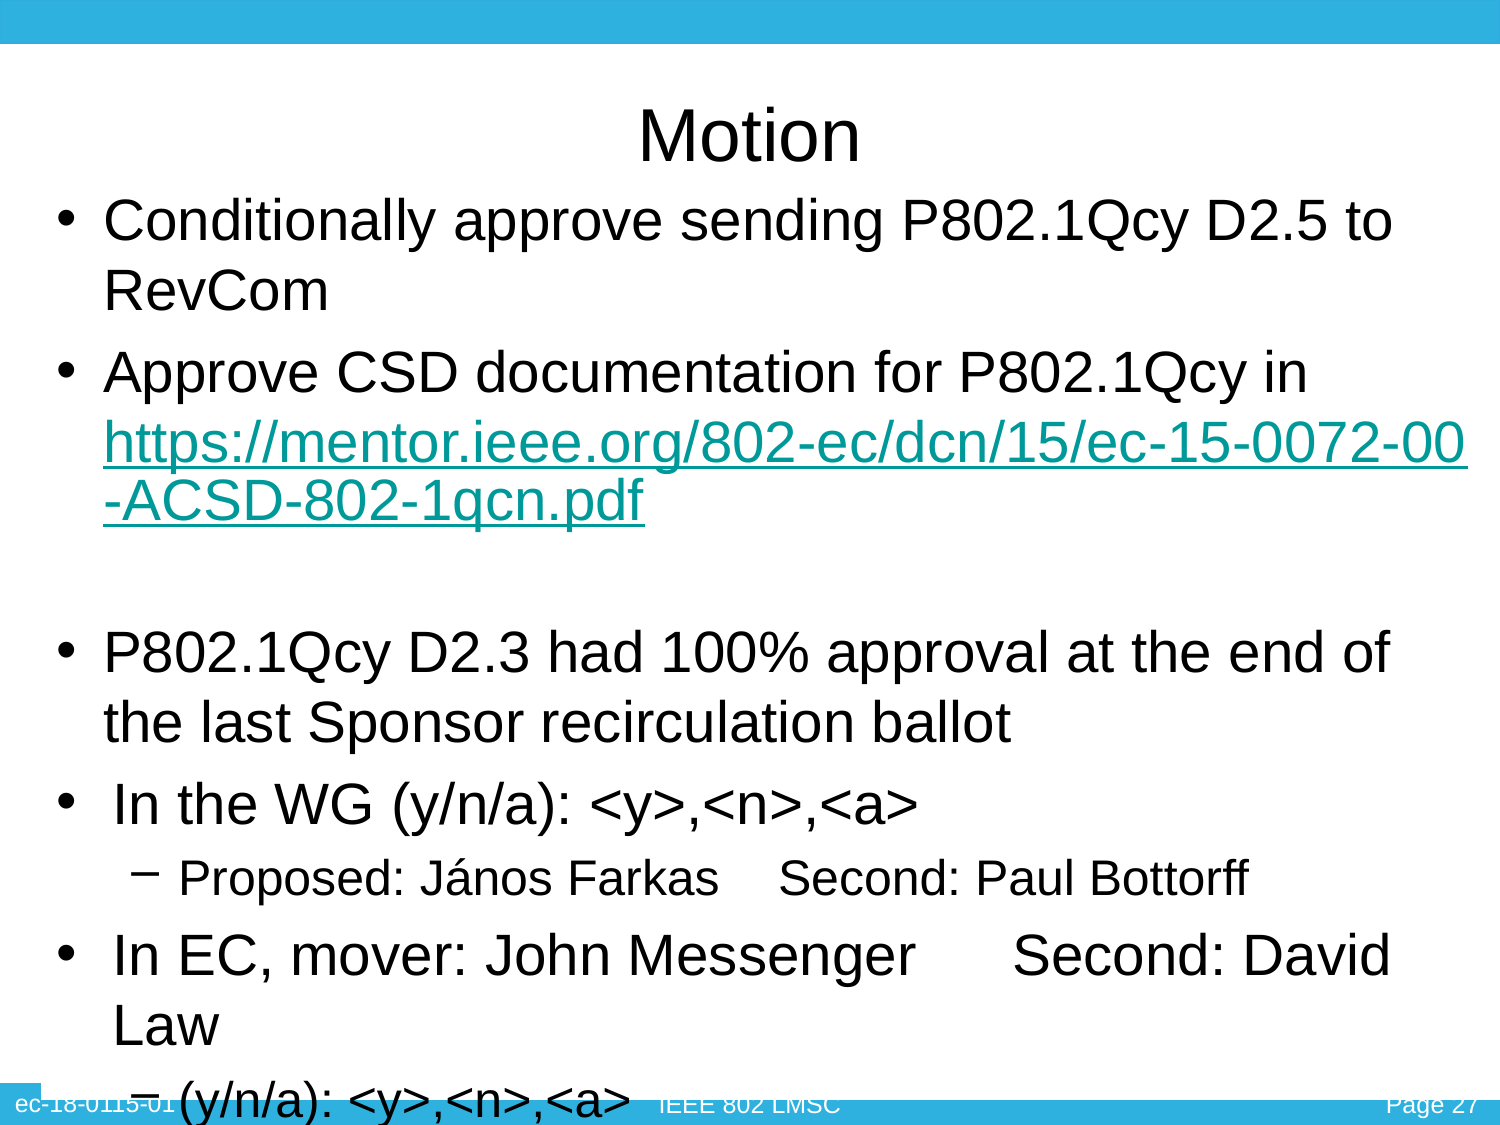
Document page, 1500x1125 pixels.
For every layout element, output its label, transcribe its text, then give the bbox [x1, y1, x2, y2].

title Motion [75, 66, 1425, 174]
list Conditionally approve sending P802.1Qcy D2.5 to RevCom Approve CSD documentation for P802.1Qcy in https://mentor.ieee.org/802-ec/dcn/15/ec-15-0072-00-ACSD-802-1qcn.pdf P802.1Qcy D2.3 had 100% approval at the end of the last Sponsor recirculation ballot In the WG (y/n/a): <y>,<n>,<a> Proposed: János Farkas Second: Paul Bottorff In EC, mover: John Messenger Second: David Law (y/n/a): <y>,<n>,<a> * Note that the designation has been changed from P802.1Qcn to P802.1Qcy because of confusion of Qcn with the acronym for Quantized Congestion Notification (QCN). [41, 174, 1500, 1100]
